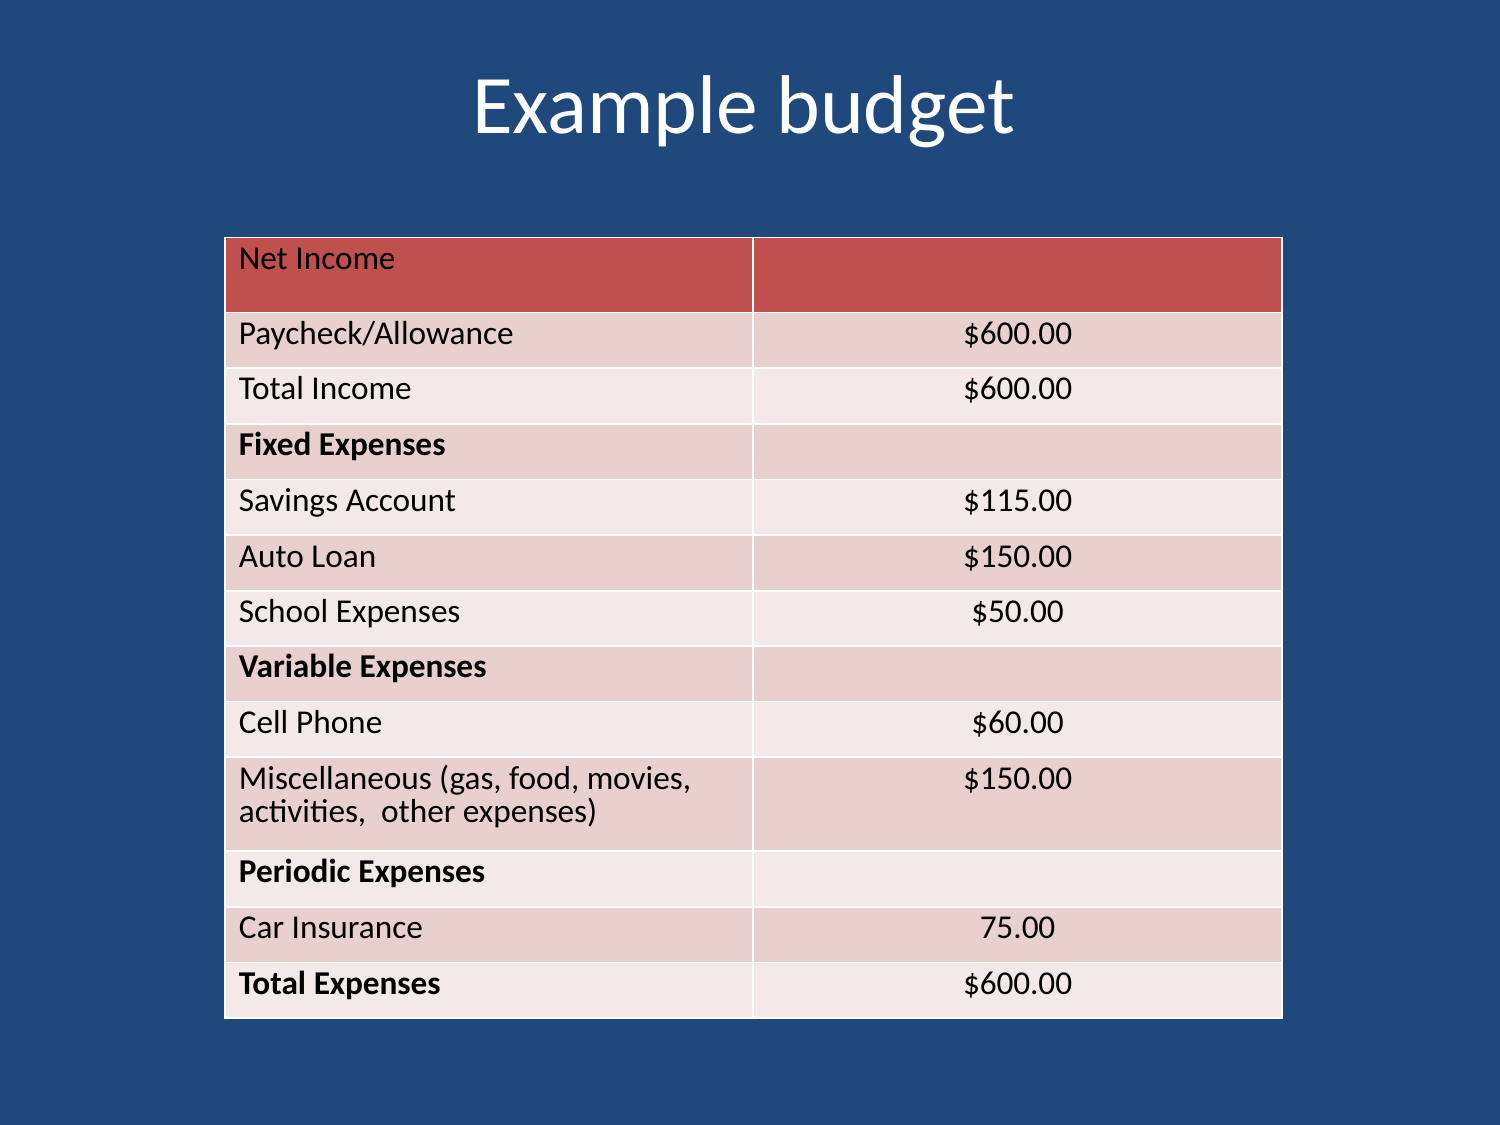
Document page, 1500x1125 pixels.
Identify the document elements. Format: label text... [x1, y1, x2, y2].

table_cell $150.00 [754, 536, 1281, 590]
table_header Net Income [226, 238, 752, 312]
table_cell $60.00 [754, 702, 1281, 756]
table_cell Paycheck/Allowance [226, 313, 752, 367]
table_cell Auto Loan [226, 536, 752, 590]
table_cell $600.00 [754, 963, 1281, 1017]
table_cell [754, 647, 1281, 701]
table_cell 75.00 [754, 908, 1281, 962]
table_cell $600.00 [754, 313, 1281, 367]
table_cell Cell Phone [226, 702, 752, 756]
title Example budget [87, 24, 1400, 175]
table_cell $600.00 [754, 369, 1281, 423]
table_cell Total Income [226, 369, 752, 423]
table_cell [754, 425, 1281, 479]
table_cell Fixed Expenses [226, 425, 752, 479]
table_cell $50.00 [754, 592, 1281, 645]
table_cell Total Expenses [226, 963, 752, 1017]
table_cell School Expenses [226, 592, 752, 645]
table_cell Periodic Expenses [226, 852, 752, 906]
table_cell Miscellaneous (gas, food, movies, activities, other expenses) [226, 758, 752, 850]
table_cell Car Insurance [226, 908, 752, 962]
table_cell Variable Expenses [226, 647, 752, 701]
table_header [754, 238, 1281, 312]
table_cell Savings Account [226, 480, 752, 534]
table_cell [754, 852, 1281, 906]
table_cell $115.00 [754, 480, 1281, 534]
table_cell $150.00 [754, 758, 1281, 850]
